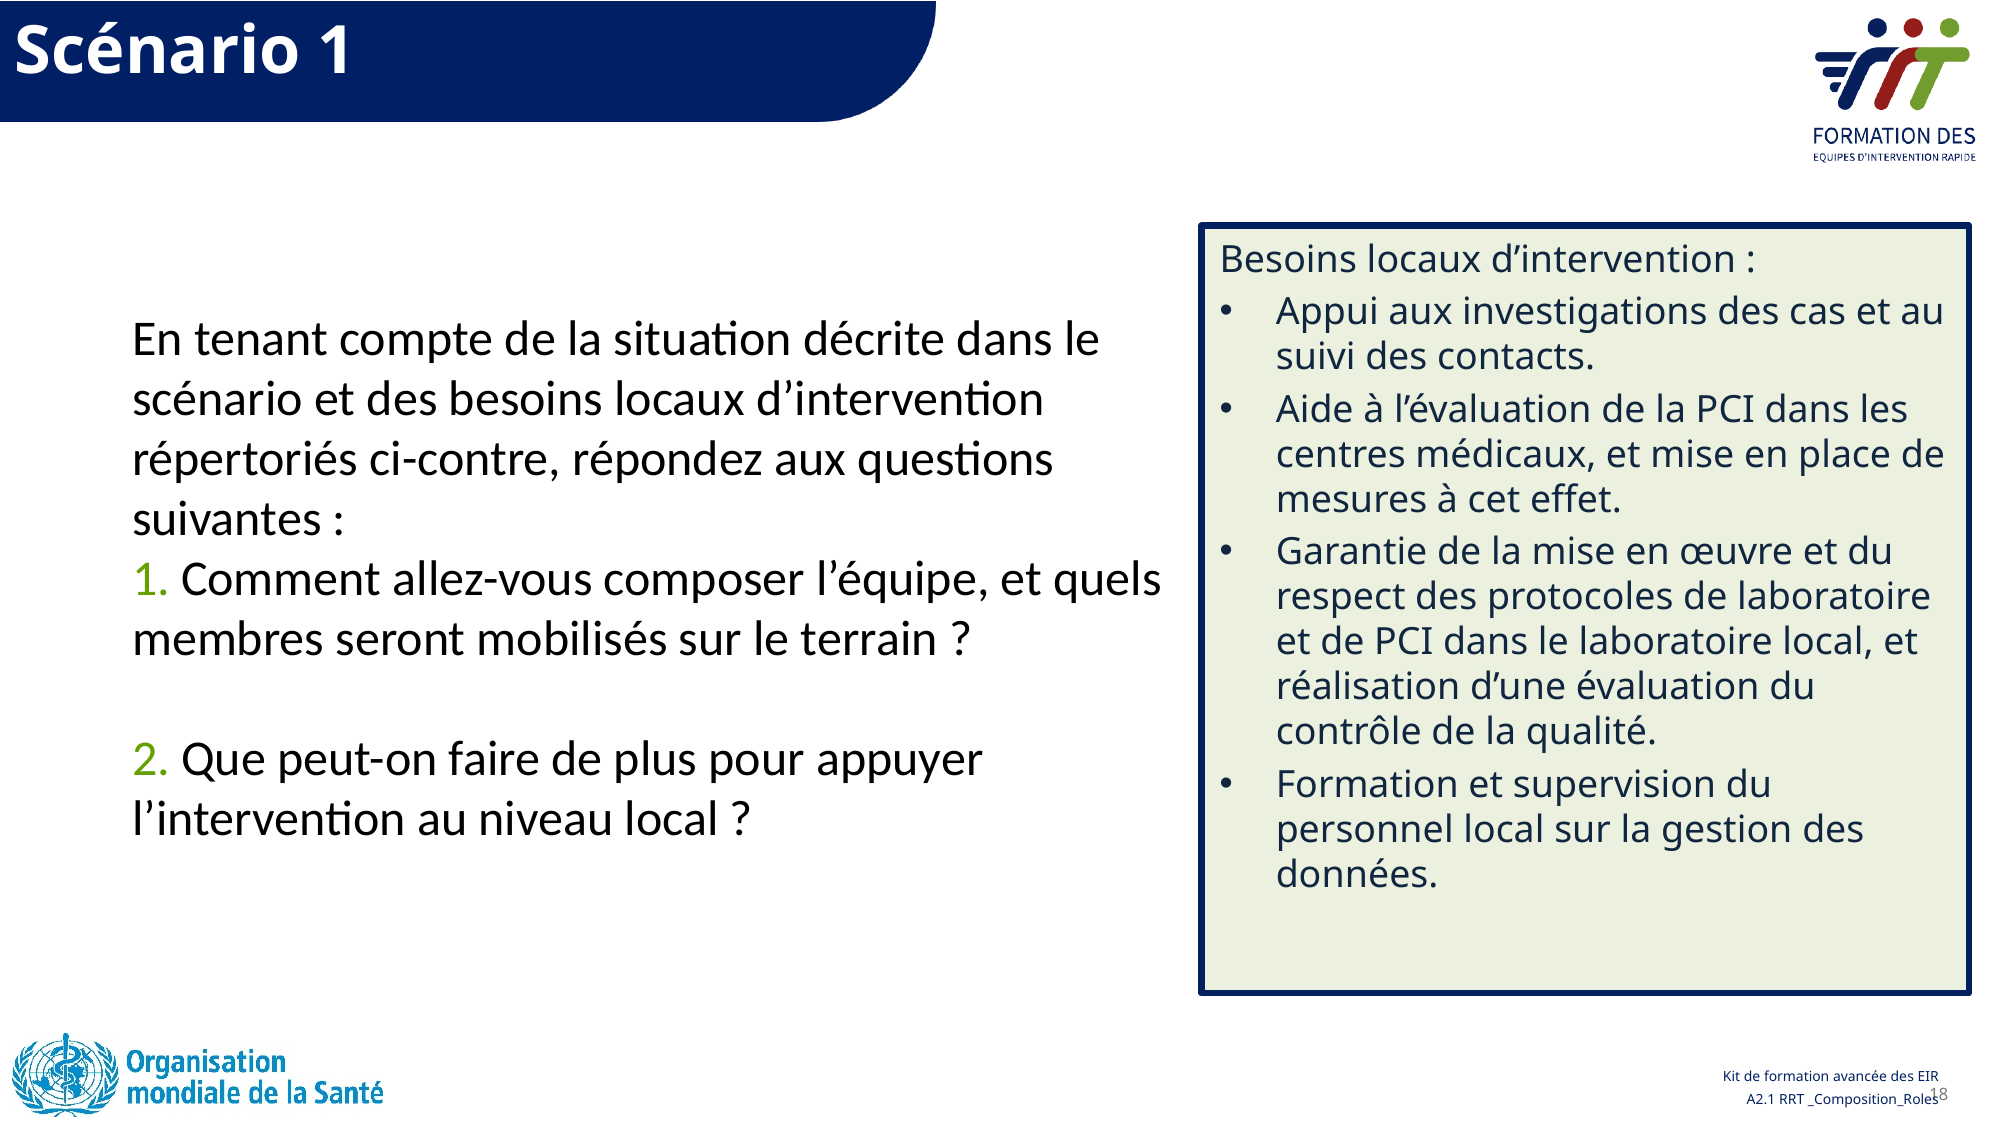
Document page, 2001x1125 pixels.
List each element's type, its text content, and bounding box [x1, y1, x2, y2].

list En tenant compte de la situation décrite dans le scénario et des besoins locaux d’intervention répertoriés ci-contre, répondez aux questions suivantes : 1. Comment allez-vous composer l’équipe, et quels membres seront mobilisés sur le terrain ? 2. Que peut-on faire de plus pour appuyer l’intervention au niveau local ? [129, 245, 1201, 961]
picture [0, 97, 936, 122]
text_box Besoins locaux d’intervention : Appui aux investigations des cas et au suivi des contacts. Aide à l’évaluation de la PCI dans les centres médicaux, et mise en place de mesures à cet effet. Garantie de la mise en œuvre et du respect des protocoles de laboratoire et de PCI dans le laboratoire local, et réalisation d’une évaluation du contrôle de la qualité. Formation et supervision du personnel local sur la gestion des données. [1201, 225, 1969, 994]
picture [12, 1033, 383, 1117]
picture [374, 1090, 383, 1100]
title Scénario 1 [0, 0, 1800, 97]
picture [1813, 17, 1976, 163]
